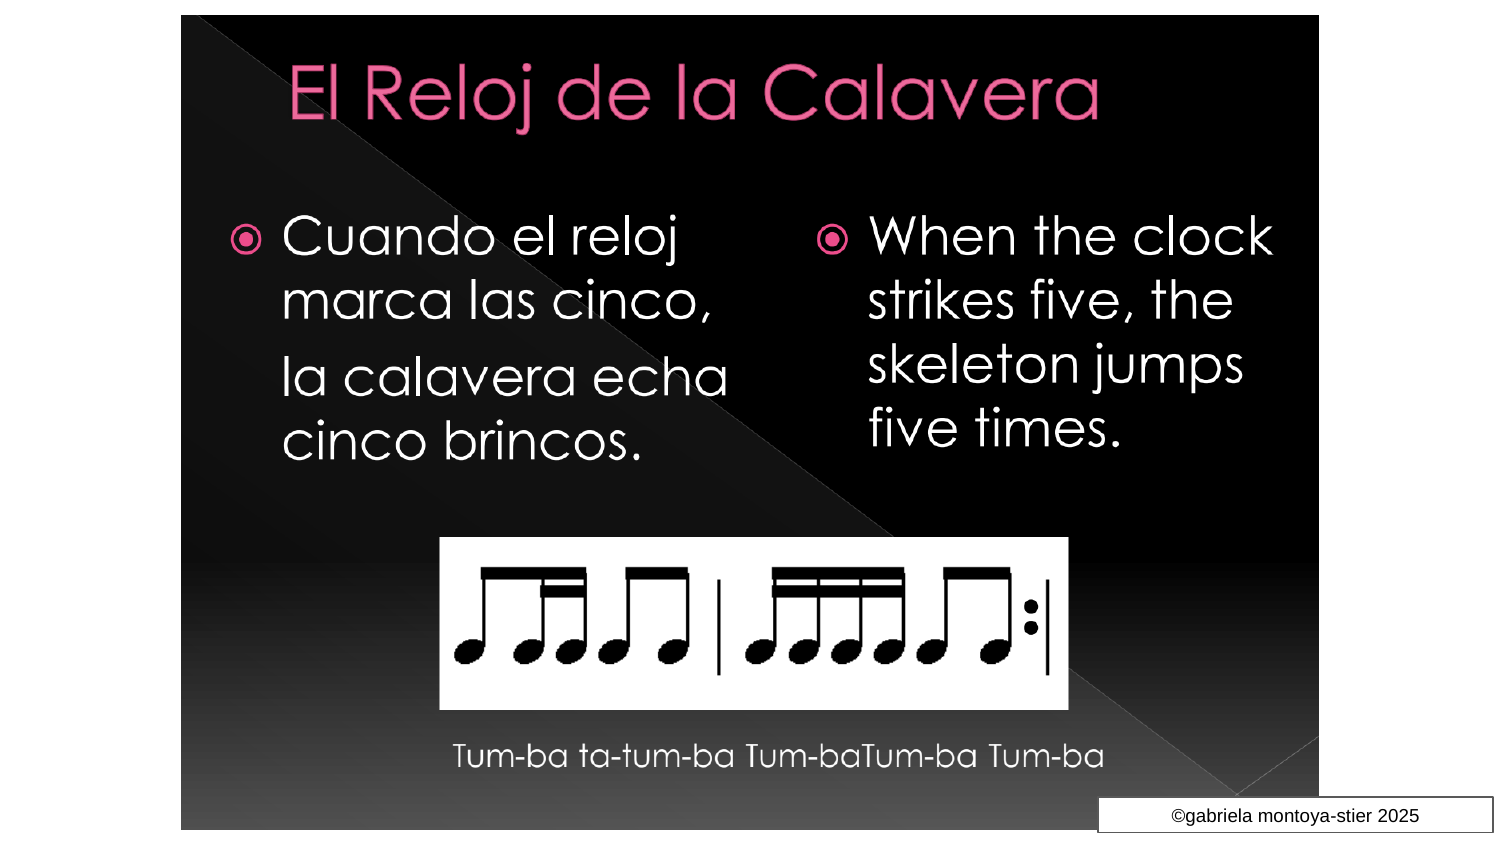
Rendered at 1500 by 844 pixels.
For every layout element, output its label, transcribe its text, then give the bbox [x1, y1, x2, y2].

picture [180, 15, 1320, 830]
text_box ©gabriela montoya-stier 2025 [1322, 796, 1494, 833]
